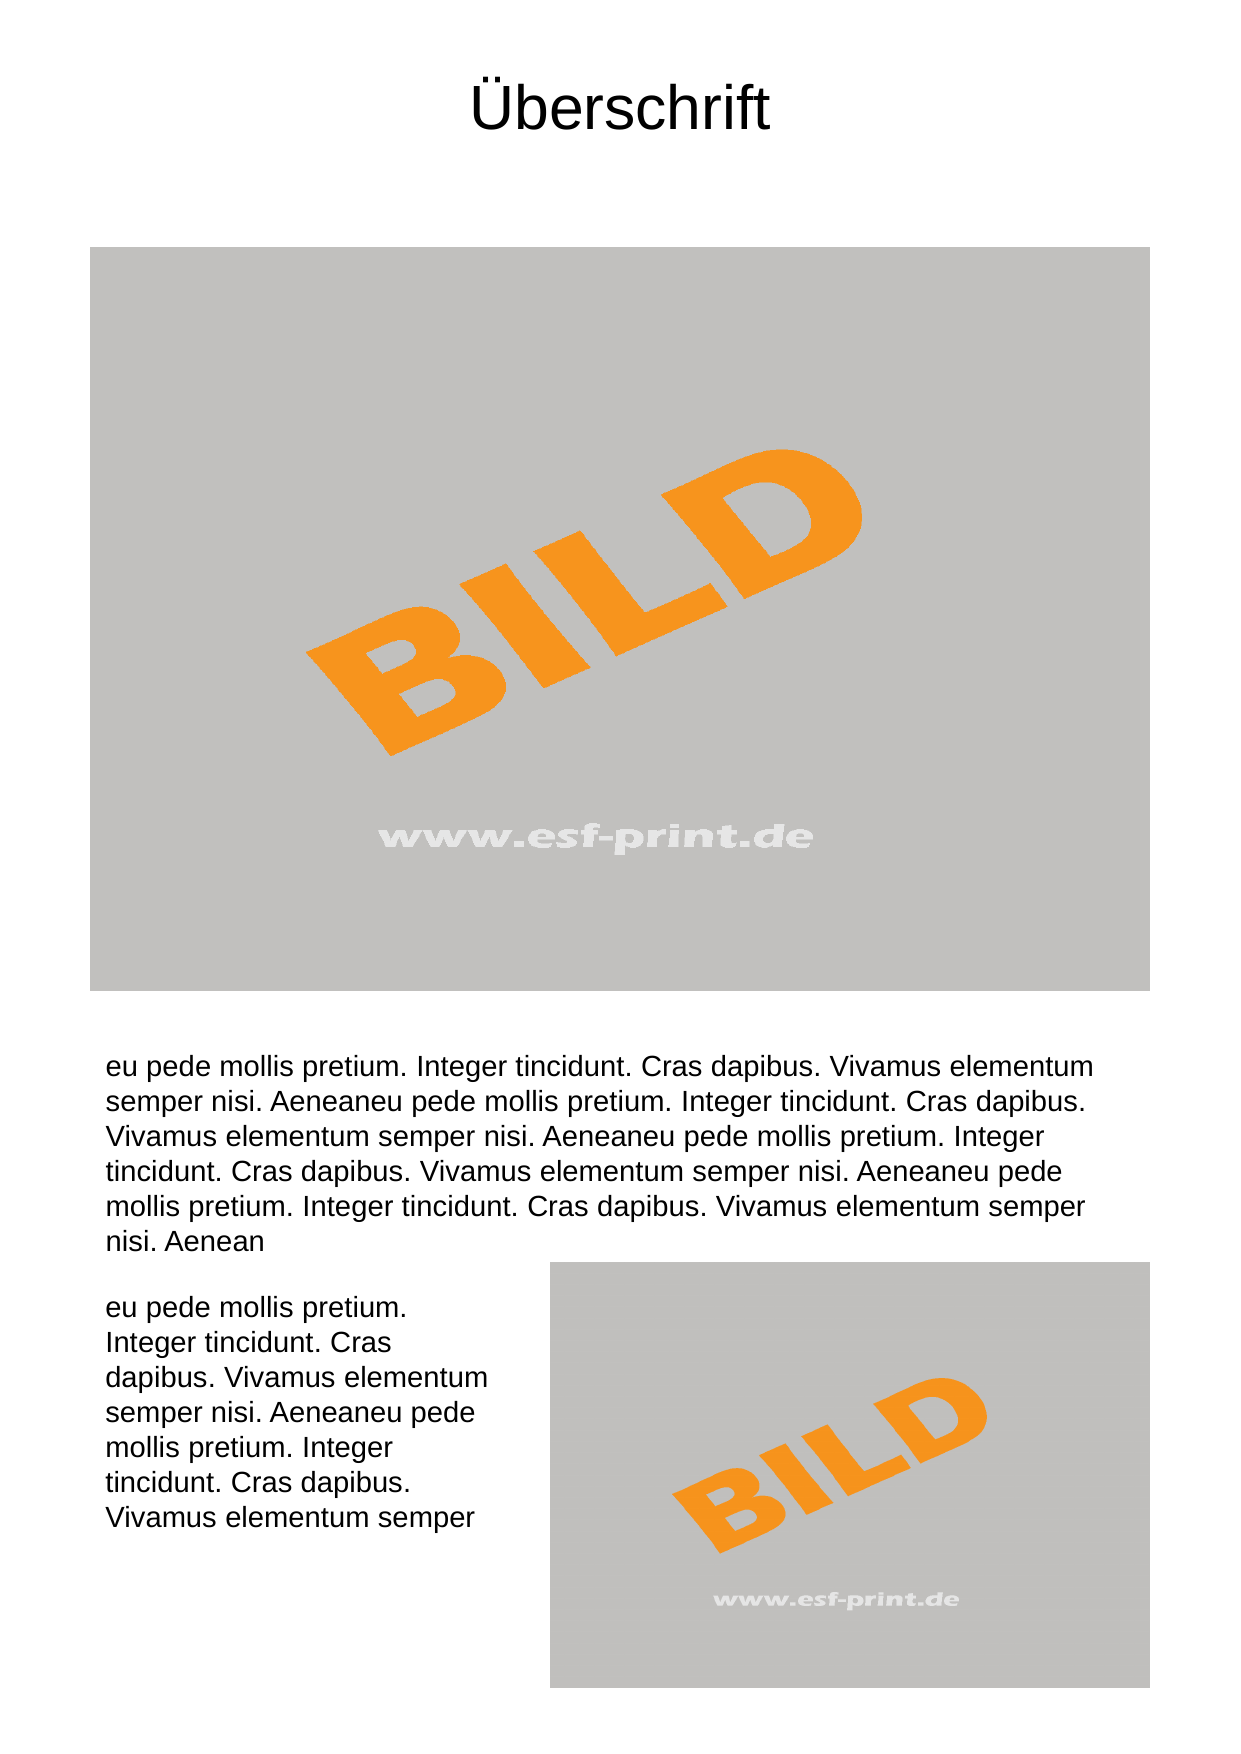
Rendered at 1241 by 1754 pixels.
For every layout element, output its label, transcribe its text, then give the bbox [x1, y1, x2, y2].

picture [90, 247, 1150, 992]
text_box eu pede mollis pretium. Integer tincidunt. Cras dapibus. Vivamus elementum semper nisi. Aeneaneu pede mollis pretium. Integer tincidunt. Cras dapibus. Vivamus elementum semper nisi. Aeneaneu pede mollis pretium. Integer tincidunt. Cras dapibus. Vivamus elementum semper nisi. Aeneaneu pede mollis pretium. Integer tincidunt. Cras dapibus. Vivamus elementum semper nisi. Aenean [90, 1032, 1150, 1312]
picture [550, 1262, 1150, 1689]
text_box Überschrift [299, 31, 941, 177]
text_box eu pede mollis pretium. Integer tincidunt. Cras dapibus. Vivamus elementum semper nisi. Aeneaneu pede mollis pretium. Integer tincidunt. Cras dapibus. Vivamus elementum semper [90, 1273, 517, 1660]
